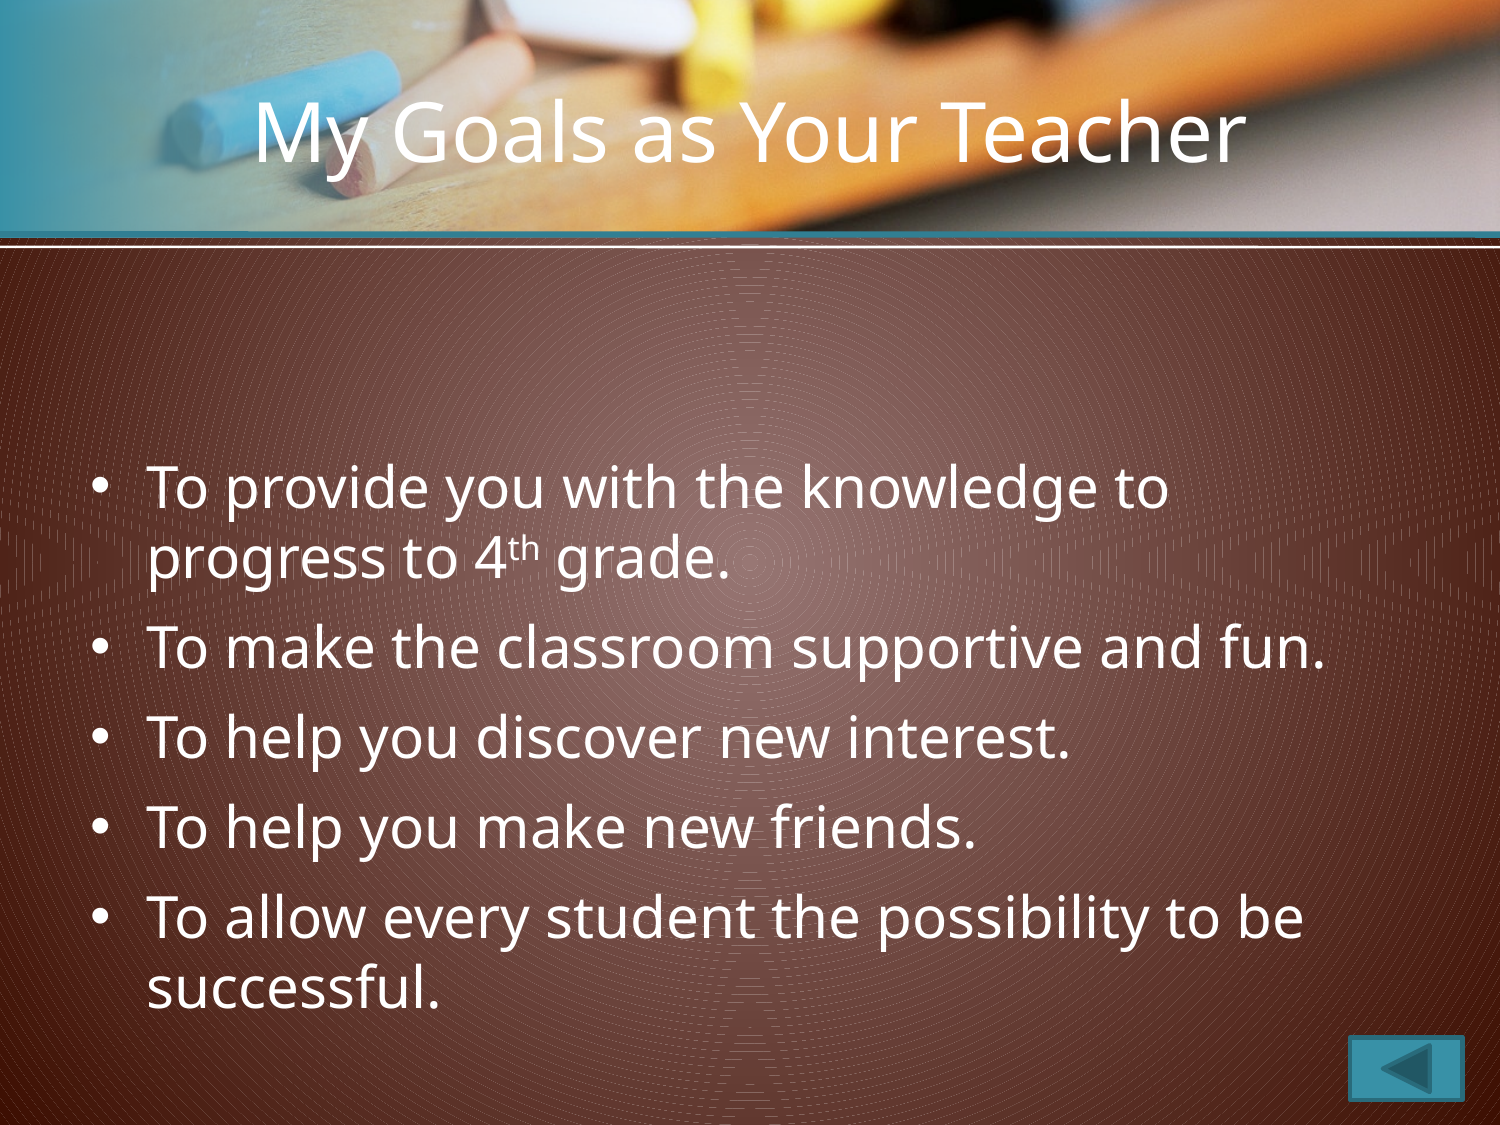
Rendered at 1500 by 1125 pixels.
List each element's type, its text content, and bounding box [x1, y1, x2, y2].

list To provide you with the knowledge to progress to 4th grade. To make the classroom supportive and fun. To help you discover new interest. To help you make new friends. To allow every student the possibility to be successful. [75, 262, 1425, 1005]
picture [663, 0, 1500, 231]
text_box [1348, 1035, 1465, 1102]
title My Goals as Your Teacher [75, 24, 1425, 233]
